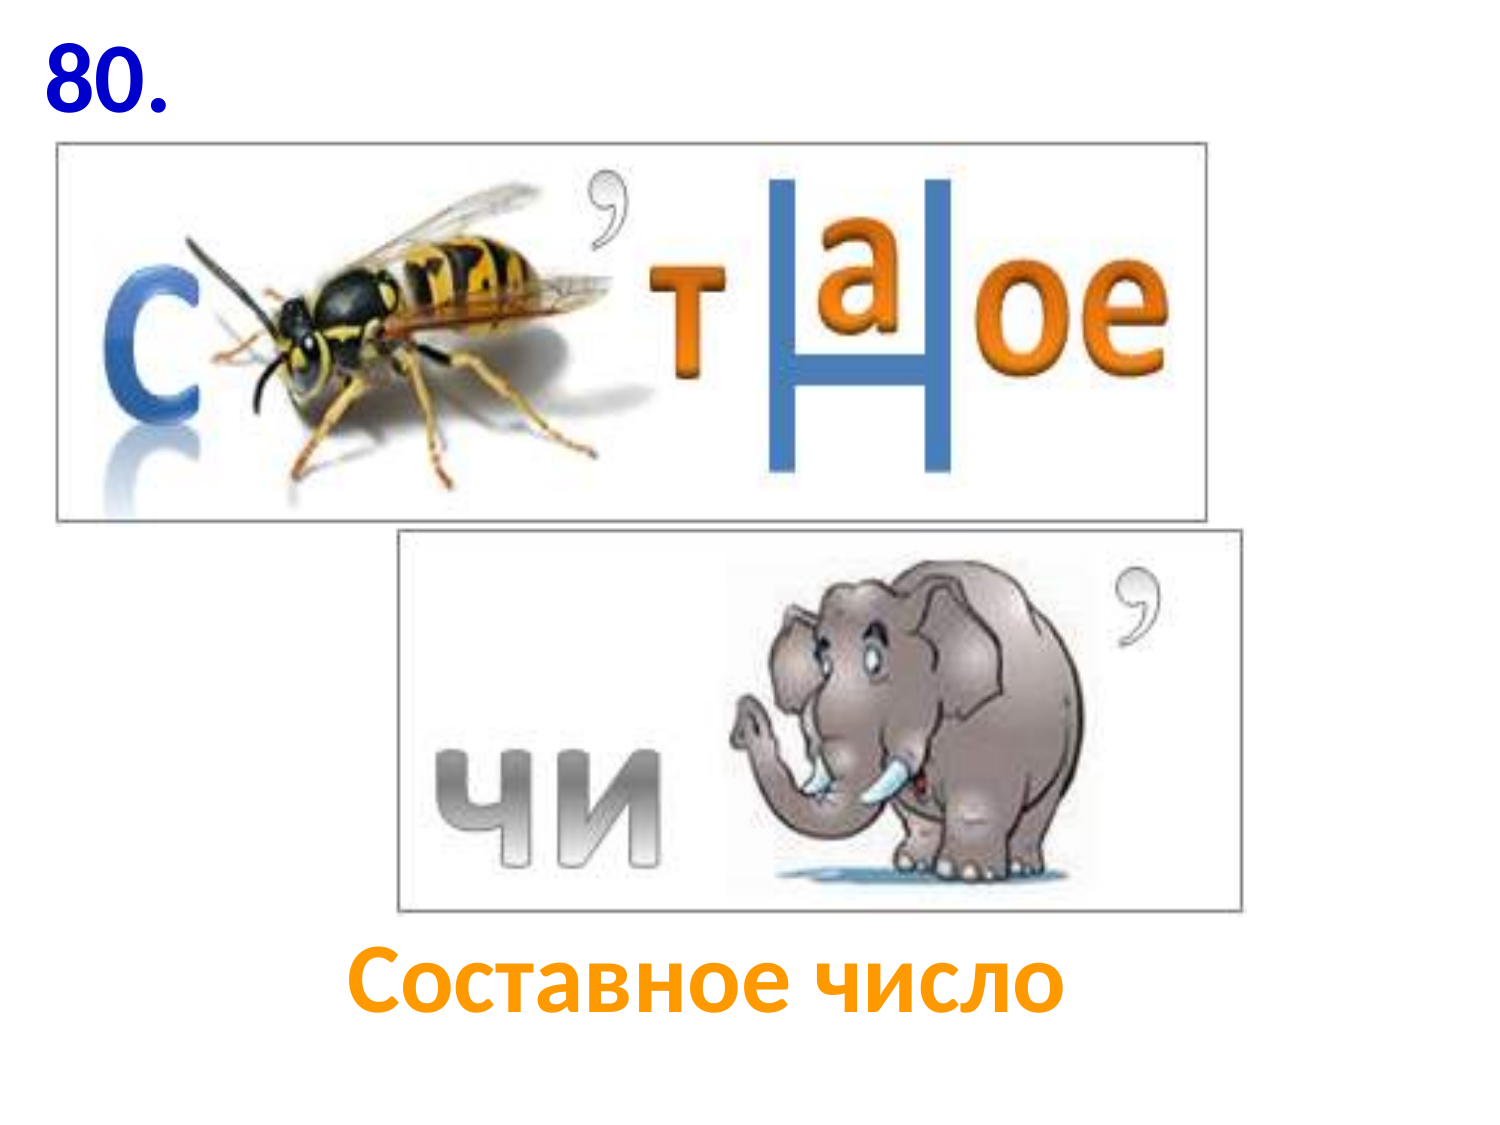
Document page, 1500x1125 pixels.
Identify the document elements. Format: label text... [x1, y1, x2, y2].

text_box Составное число [88, 905, 1326, 1040]
text_box 80. [29, 4, 242, 140]
picture [53, 140, 1247, 918]
